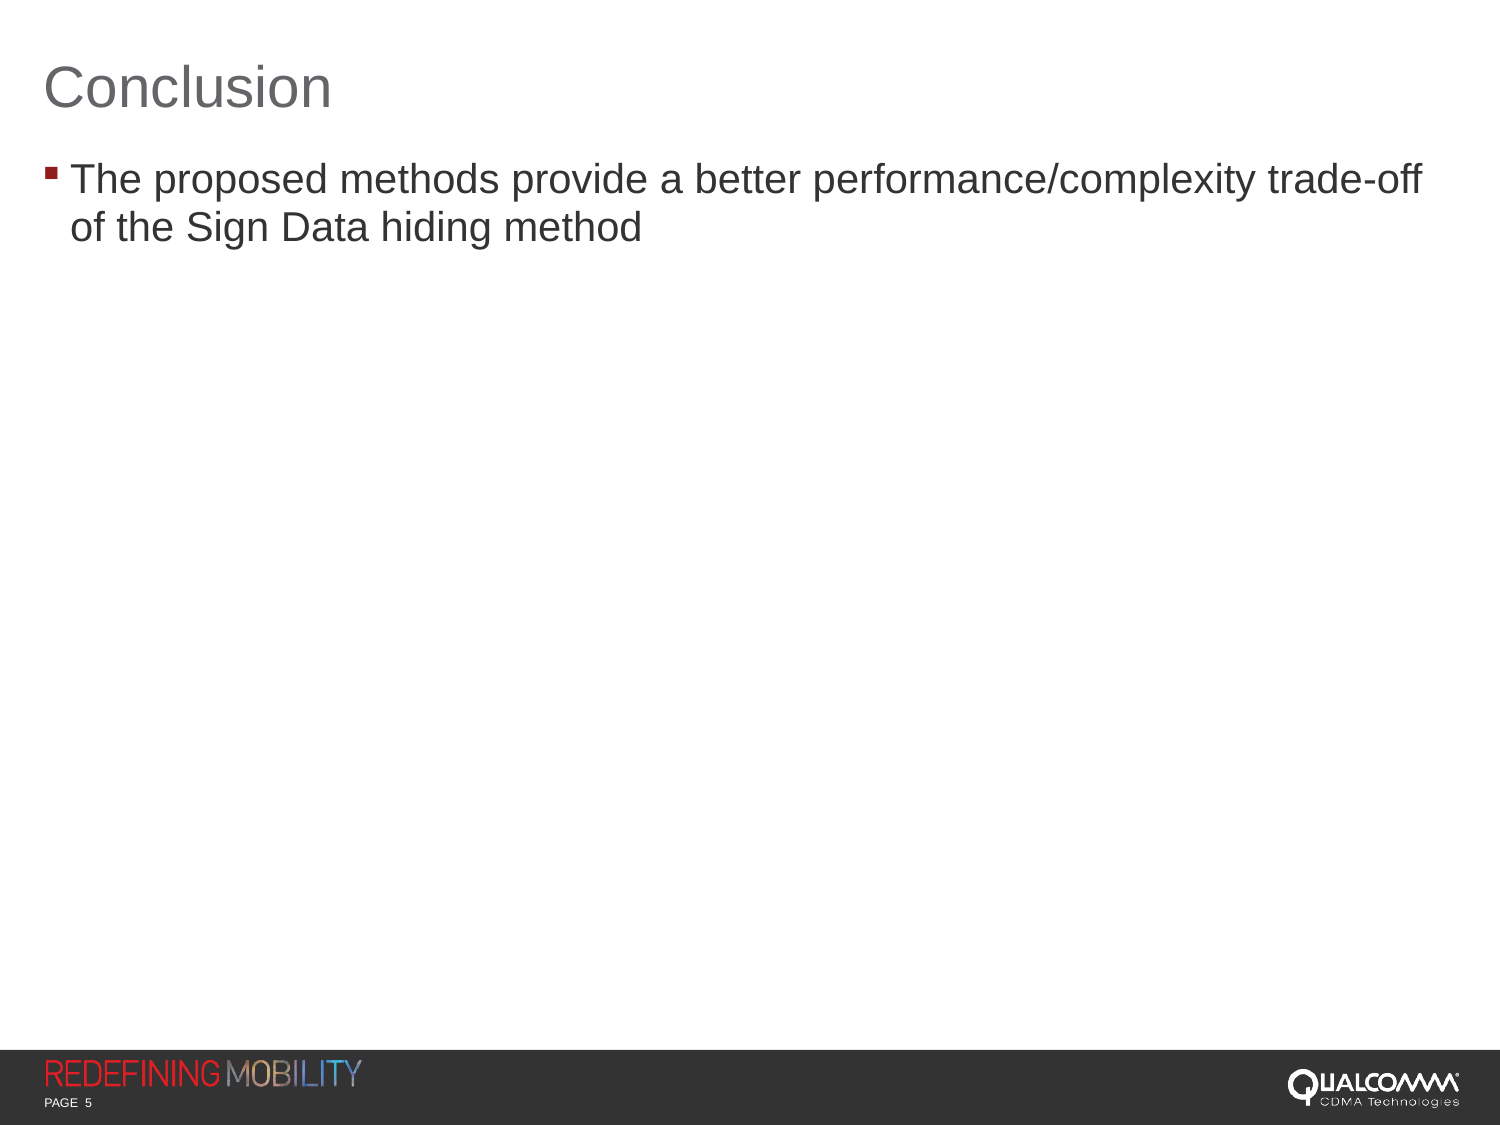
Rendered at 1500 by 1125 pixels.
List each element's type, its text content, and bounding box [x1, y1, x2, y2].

title Conclusion [28, 44, 1462, 138]
list The proposed methods provide a better performance/complexity trade-off of the Sign Data hiding method [26, 148, 1476, 1021]
picture [30, 1048, 372, 1099]
picture [1278, 1058, 1478, 1114]
